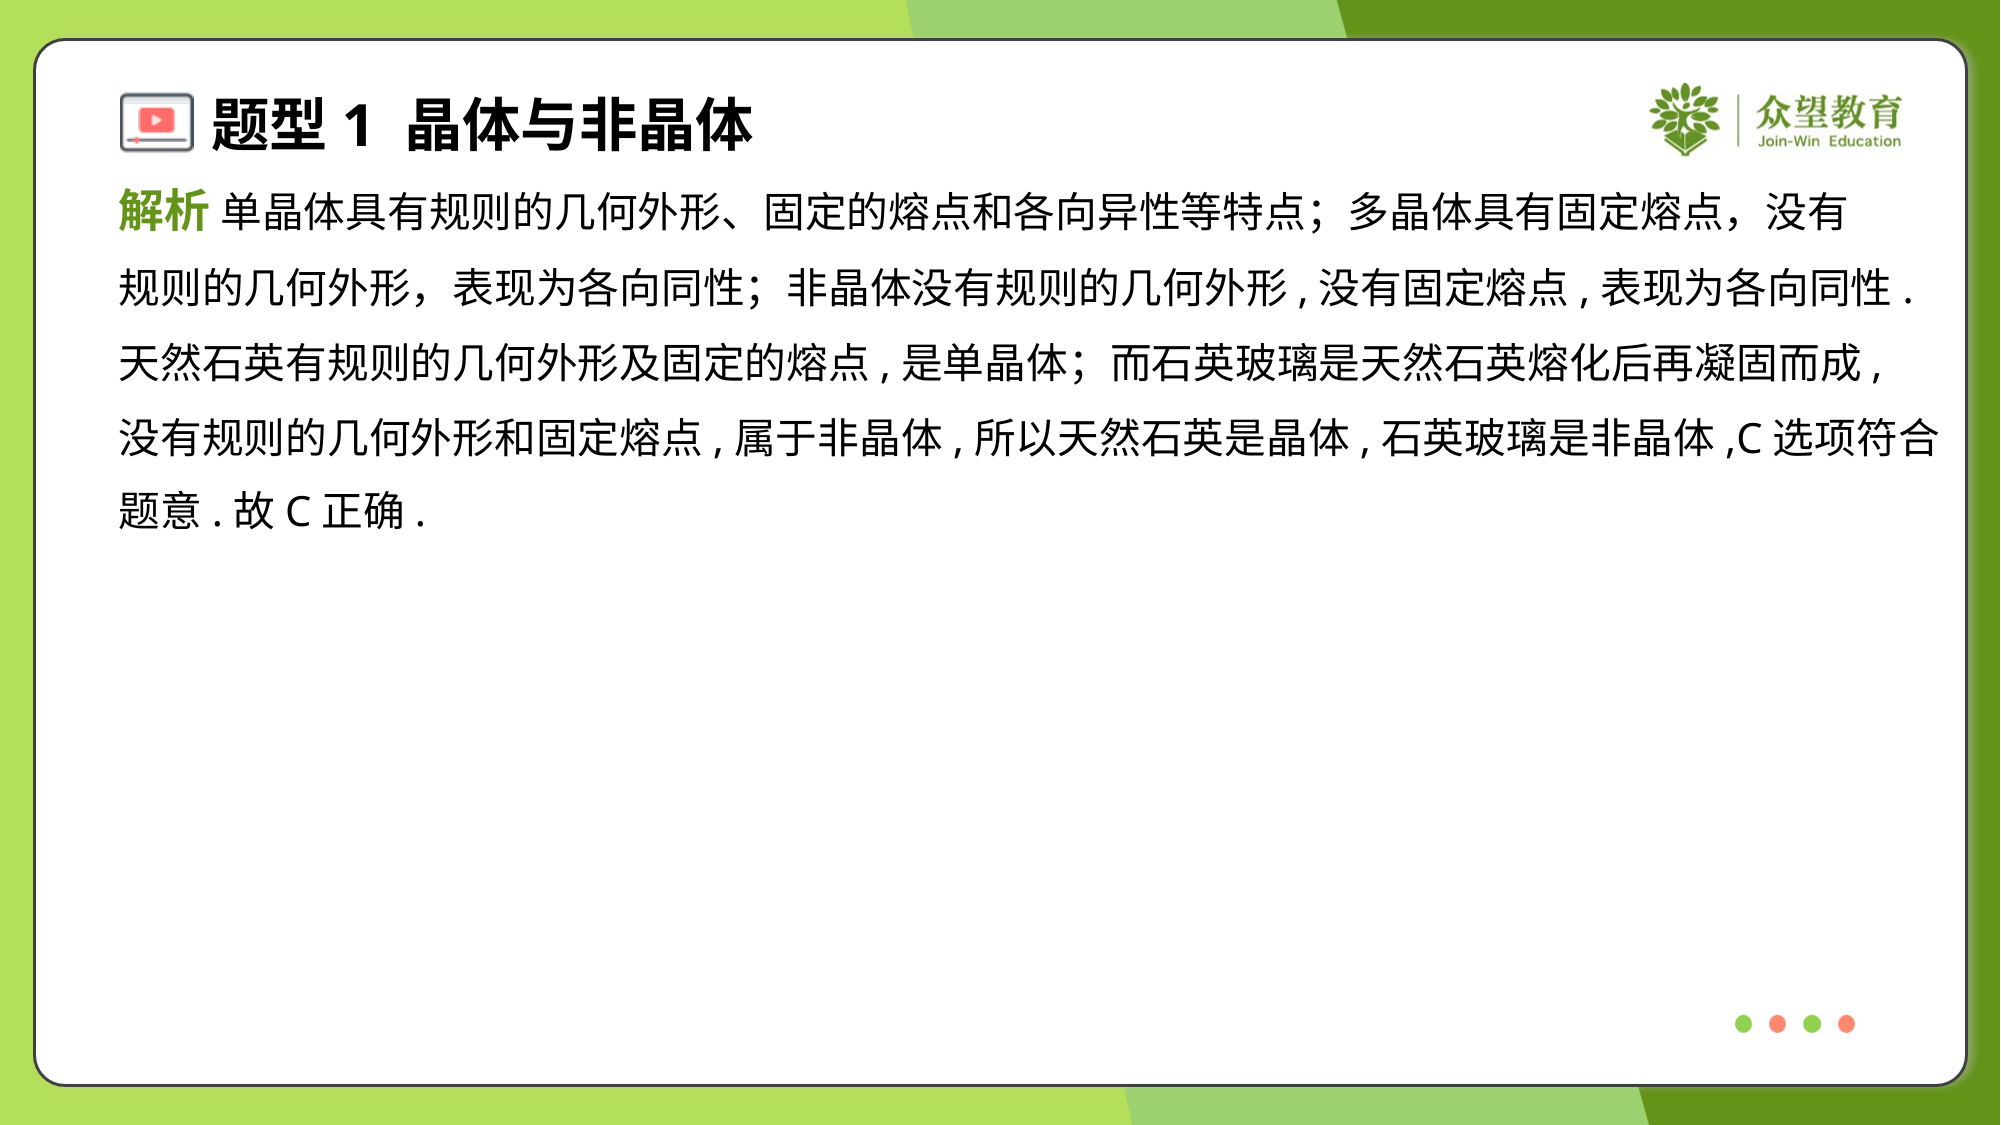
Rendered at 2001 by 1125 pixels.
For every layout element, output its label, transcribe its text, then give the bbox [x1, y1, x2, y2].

picture [0, 0, 2000, 1125]
text_box 解析 单晶体具有规则的几何外形、固定的熔点和各向异性等特点；多晶体具有固定熔点，没有 规则的几何外形，表现为各向同性；非晶体没有规则的几何外形,没有固定熔点,表现为各向同性. 天然石英有规则的几何外形及固定的熔点,是单晶体；而石英玻璃是天然石英熔化后再凝固而成, 没有规则的几何外形和固定熔点,属于非晶体,所以天然石英是晶体,石英玻璃是非晶体,C选项符合 题意.故C正确. [118, 159, 1883, 527]
